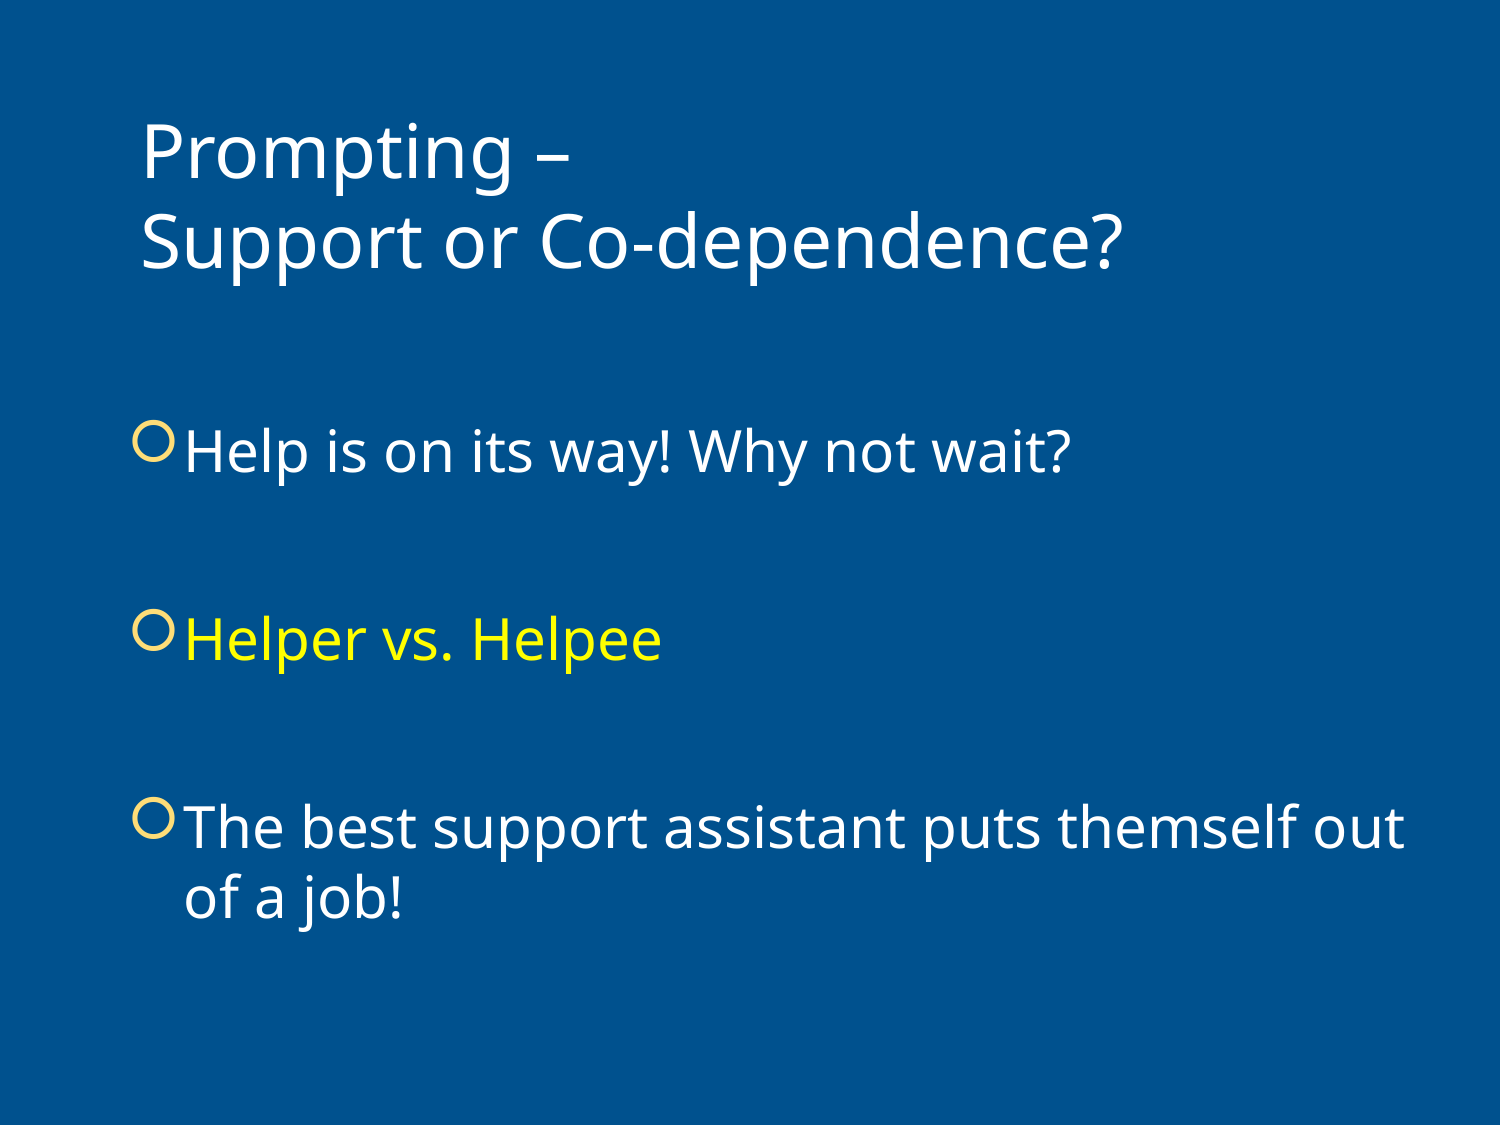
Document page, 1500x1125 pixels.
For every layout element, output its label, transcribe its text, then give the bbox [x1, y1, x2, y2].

title Prompting – Support or Co-dependence? [125, 162, 1413, 312]
list Help is on its way! Why not wait? Helper vs. Helpee The best support assistant puts themself out of a job! [112, 312, 1465, 978]
